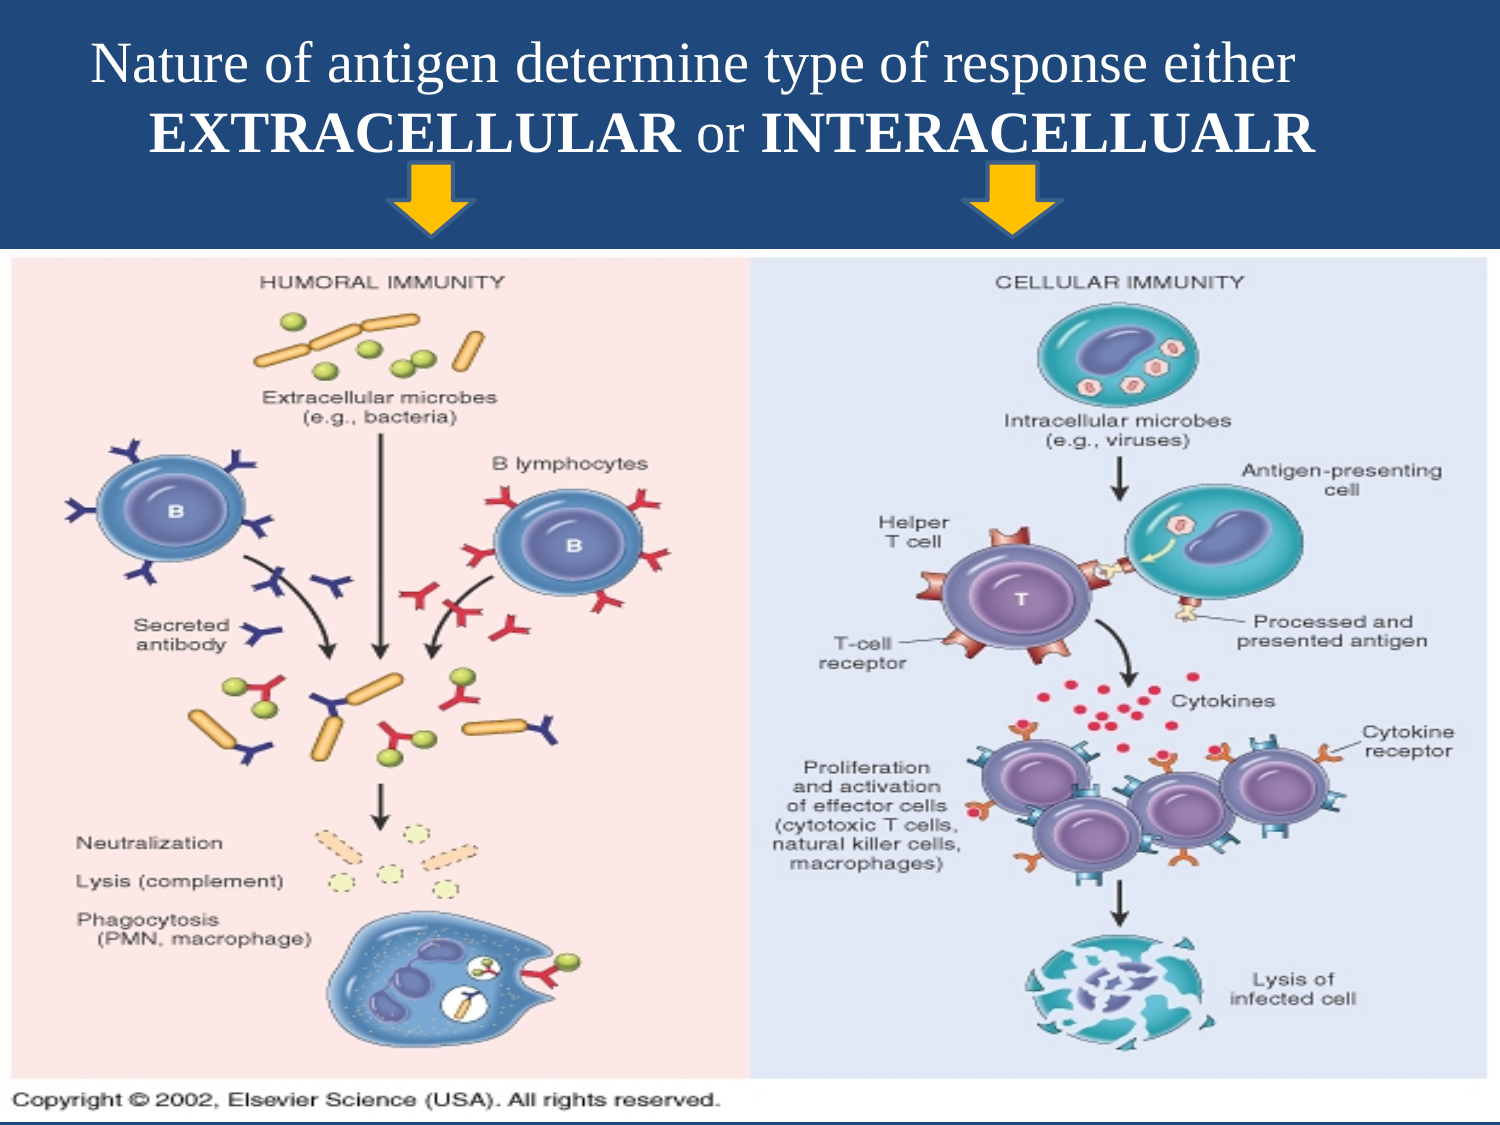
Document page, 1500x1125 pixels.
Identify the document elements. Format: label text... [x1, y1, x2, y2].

title Nature of antigen determine type of response either EXTRACELLULAR or INTERACELLUALR [75, 0, 1425, 188]
picture [0, 249, 1500, 1123]
text_box [960, 160, 1065, 240]
text_box [385, 160, 477, 240]
